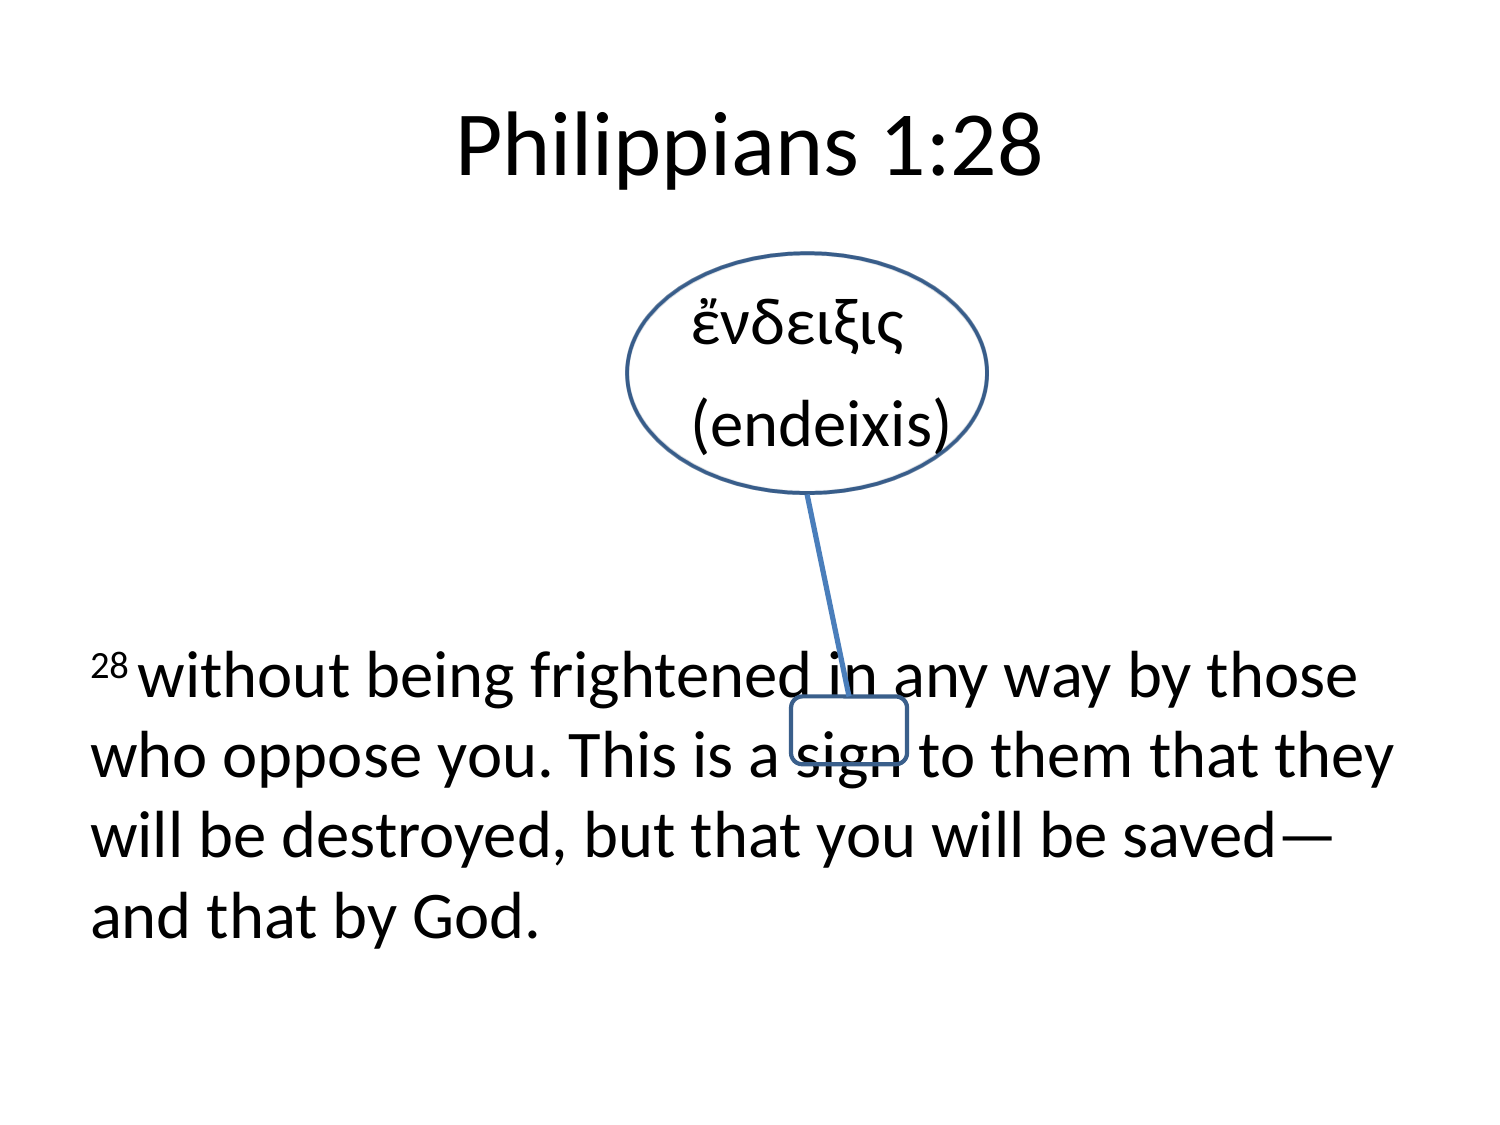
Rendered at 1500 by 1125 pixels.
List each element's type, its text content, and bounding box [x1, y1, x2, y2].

list ἔνδειξις (endeixis) 28 without being frightened in any way by those who oppose you. This is a sign to them that they will be destroyed, but that you will be saved—and that by God. [75, 262, 1425, 1005]
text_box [806, 494, 850, 697]
title Philippians 1:28 [75, 45, 1425, 233]
text_box [788, 694, 910, 767]
picture [625, 251, 989, 495]
